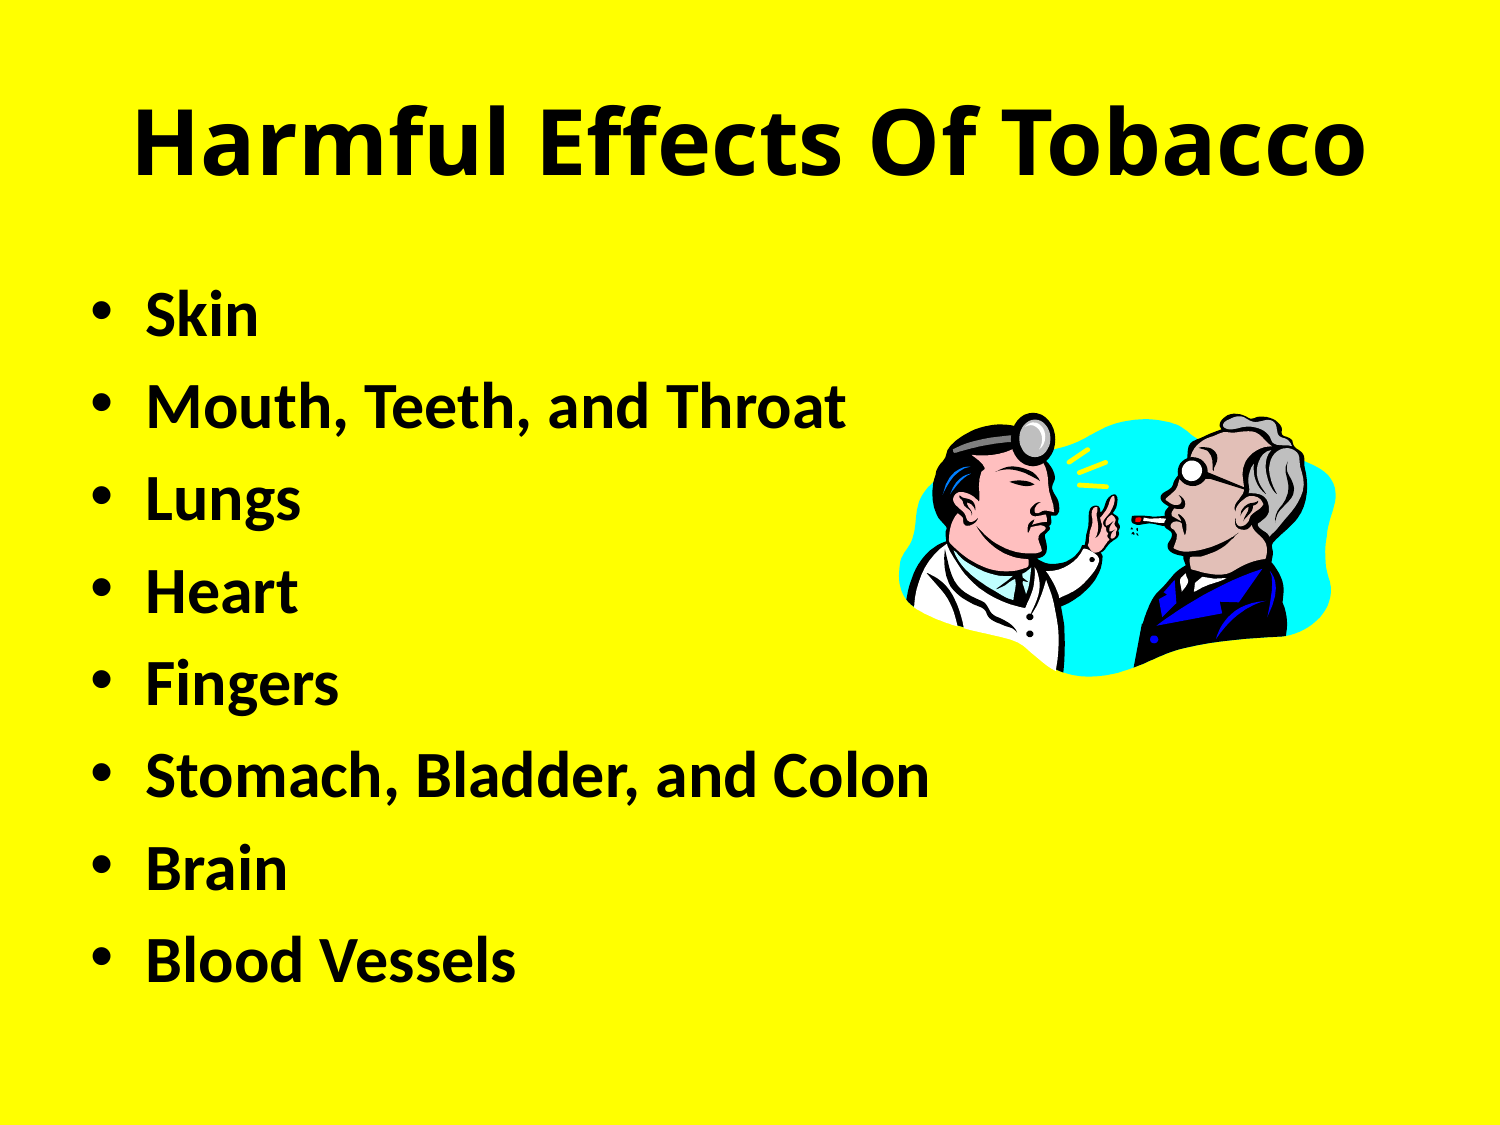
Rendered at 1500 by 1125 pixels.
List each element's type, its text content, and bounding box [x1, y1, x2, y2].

picture [897, 412, 1338, 680]
list Skin Mouth, Teeth, and Throat Lungs Heart Fingers Stomach, Bladder, and Colon Brain Blood Vessels [75, 262, 1425, 1005]
title Harmful Effects Of Tobacco [75, 45, 1425, 233]
